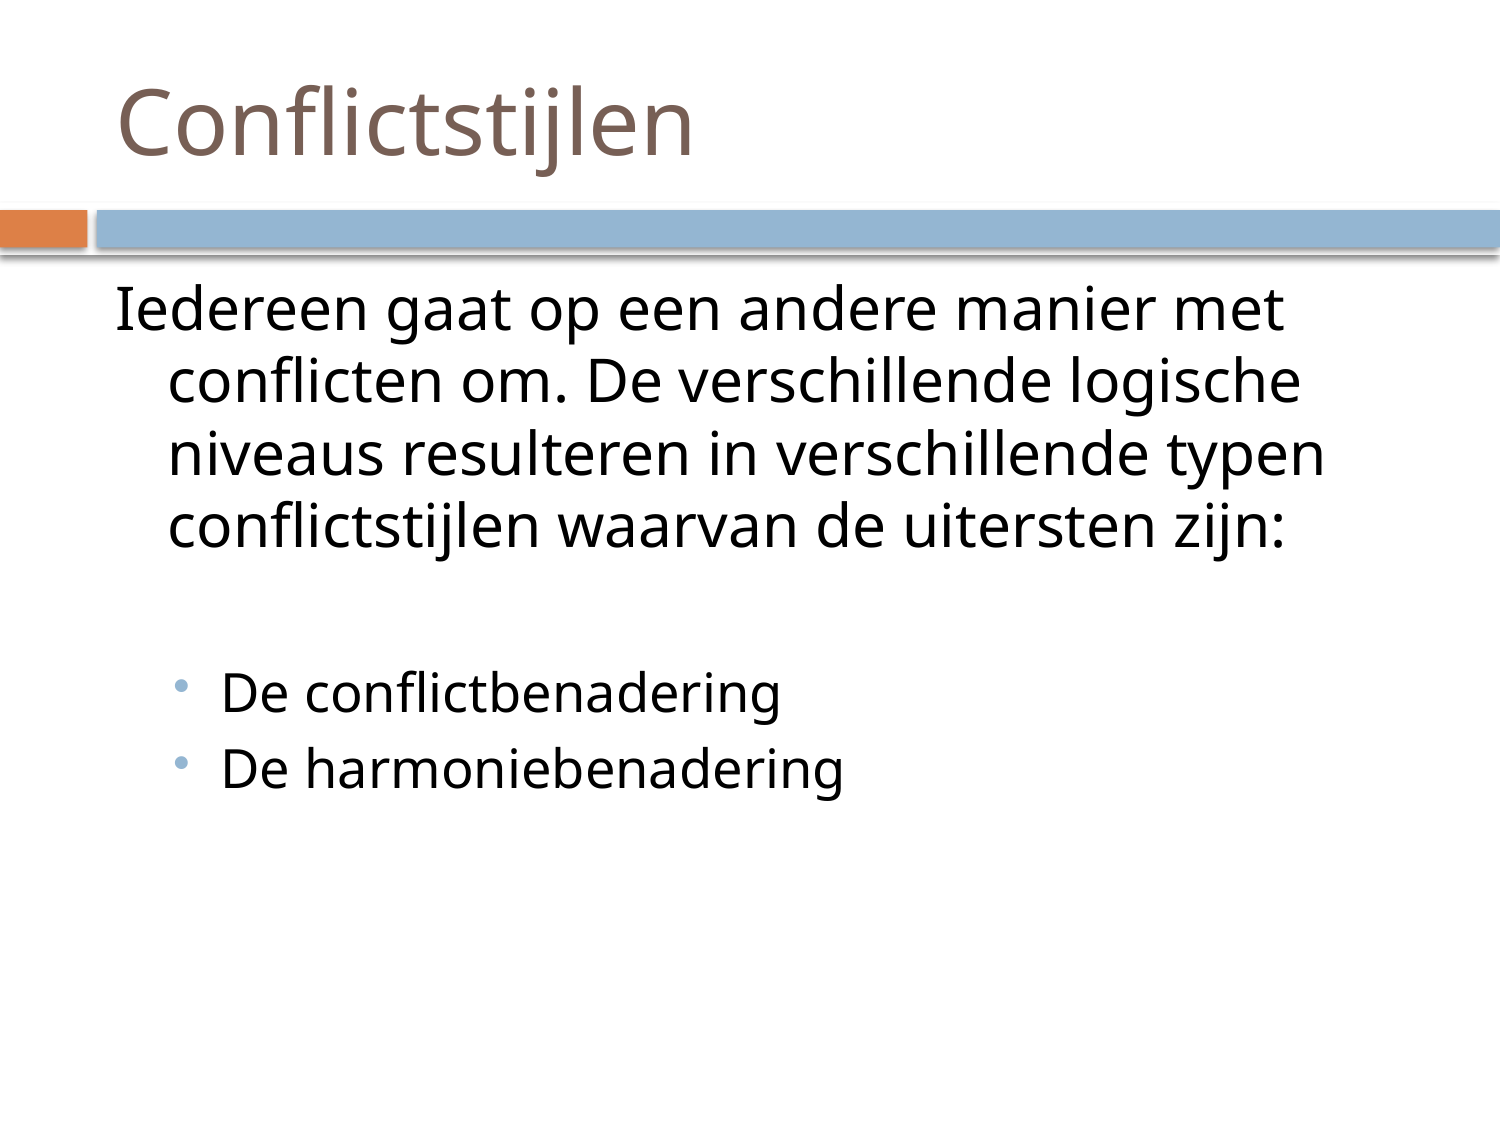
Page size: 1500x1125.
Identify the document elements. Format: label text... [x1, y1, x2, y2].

title Conflictstijlen [100, 37, 1438, 200]
list Iedereen gaat op een andere manier met conflicten om. De verschillende logische niveaus resulteren in verschillende typen conflictstijlen waarvan de uitersten zijn: De conflictbenadering De harmoniebenadering [100, 262, 1438, 1000]
